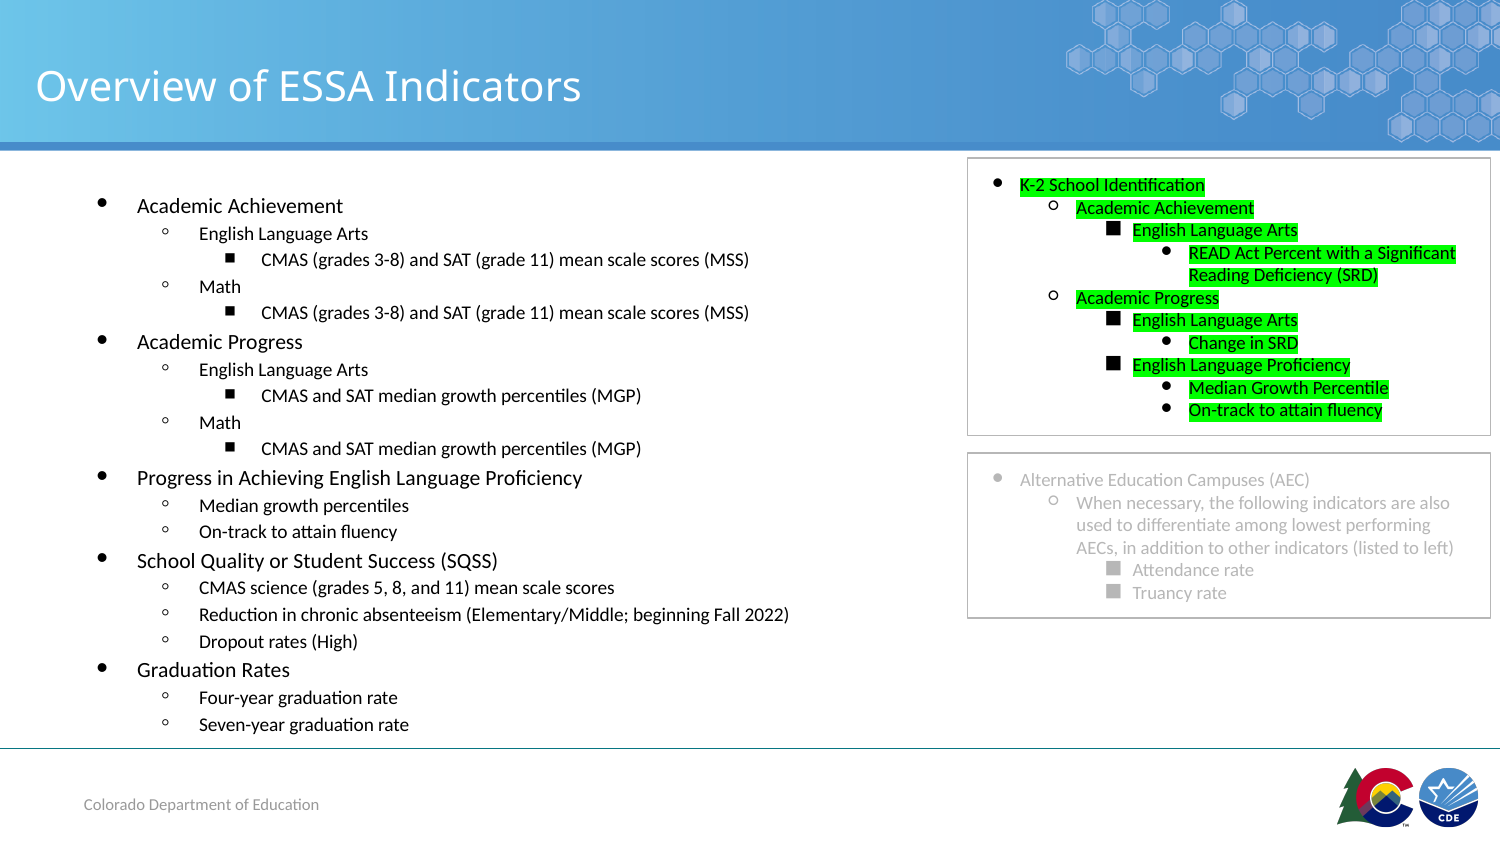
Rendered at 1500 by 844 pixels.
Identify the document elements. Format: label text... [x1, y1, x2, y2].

picture [0, 0, 1500, 151]
picture [1336, 767, 1479, 828]
text_box Alternative Education Campuses (AEC) When necessary, the following indicators are also used to differentiate among lowest performing AECs, in addition to other indicators (listed to left) Attendance rate Truancy rate [967, 452, 1491, 618]
title Overview of ESSA Indicators [34, 37, 1433, 132]
text_box K-2 School Identification Academic Achievement English Language Arts READ Act Percent with a Significant Reading Deficiency (SRD) Academic Progress English Language Arts Change in SRD English Language Proficiency Median Growth Percentile On-track to attain fluency [967, 158, 1491, 436]
list Academic Achievement English Language Arts CMAS (grades 3-8) and SAT (grade 11) mean scale scores (MSS) Math CMAS (grades 3-8) and SAT (grade 11) mean scale scores (MSS) Academic Progress English Language Arts CMAS and SAT median growth percentiles (MGP) Math CMAS and SAT median growth percentiles (MGP) Progress in Achieving English Language Proficiency Median growth percentiles On-track to attain fluency School Quality or Student Success (SQSS) CMAS science (grades 5, 8, and 11) mean scale scores Reduction in chronic absenteeism (Elementary/Middle; beginning Fall 2022) Dropout rates (High) Graduation Rates Four-year graduation rate Seven-year graduation rate [75, 187, 1473, 741]
